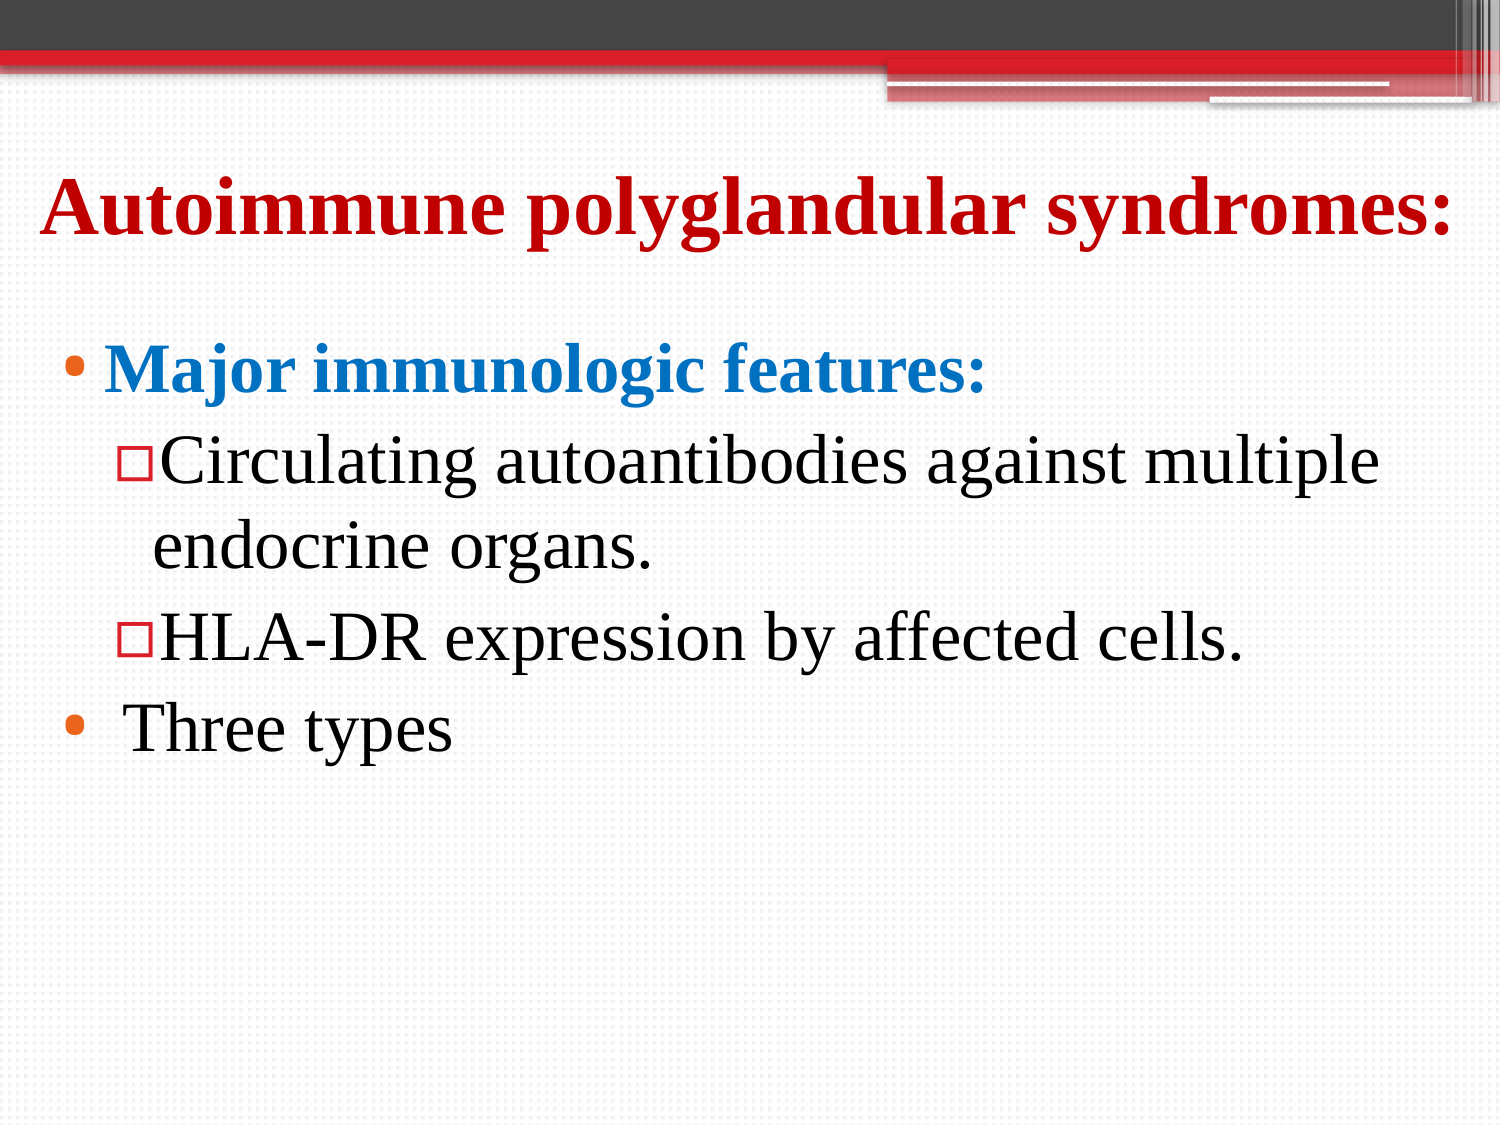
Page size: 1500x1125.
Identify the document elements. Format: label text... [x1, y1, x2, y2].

title Autoimmune polyglandular syndromes: [0, 113, 1499, 289]
list Major immunologic features: Circulating autoantibodies against multiple endocrine organs. HLA-DR expression by affected cells. Three types [29, 314, 1459, 1083]
